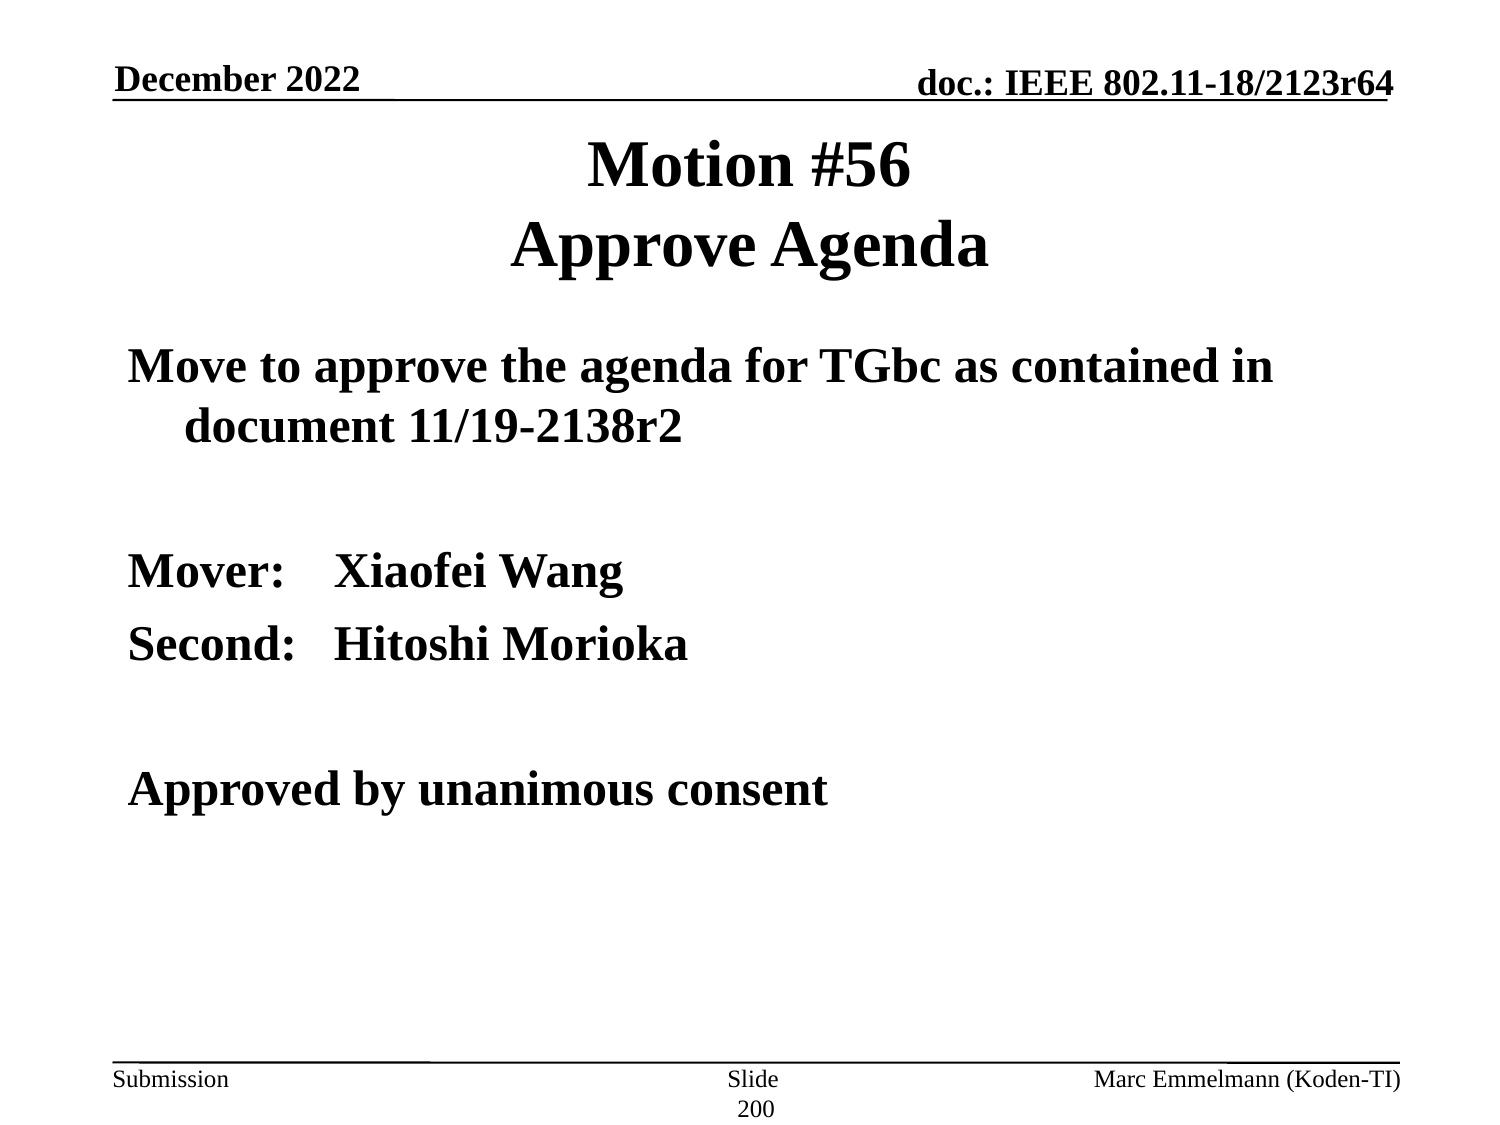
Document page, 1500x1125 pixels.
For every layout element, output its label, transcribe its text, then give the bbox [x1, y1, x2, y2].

title Motion #56 Approve Agenda [112, 112, 1388, 288]
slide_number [114, 54, 423, 100]
slide_number Slide 200 [712, 1061, 800, 1123]
footer Marc Emmelmann (Koden-TI) [878, 1061, 1402, 1093]
list Move to approve the agenda for TGbc as contained in document 11/19-2138r2 Mover: Xiaofei Wang Second: Hitoshi Morioka Approved by unanimous consent [112, 324, 1388, 1000]
